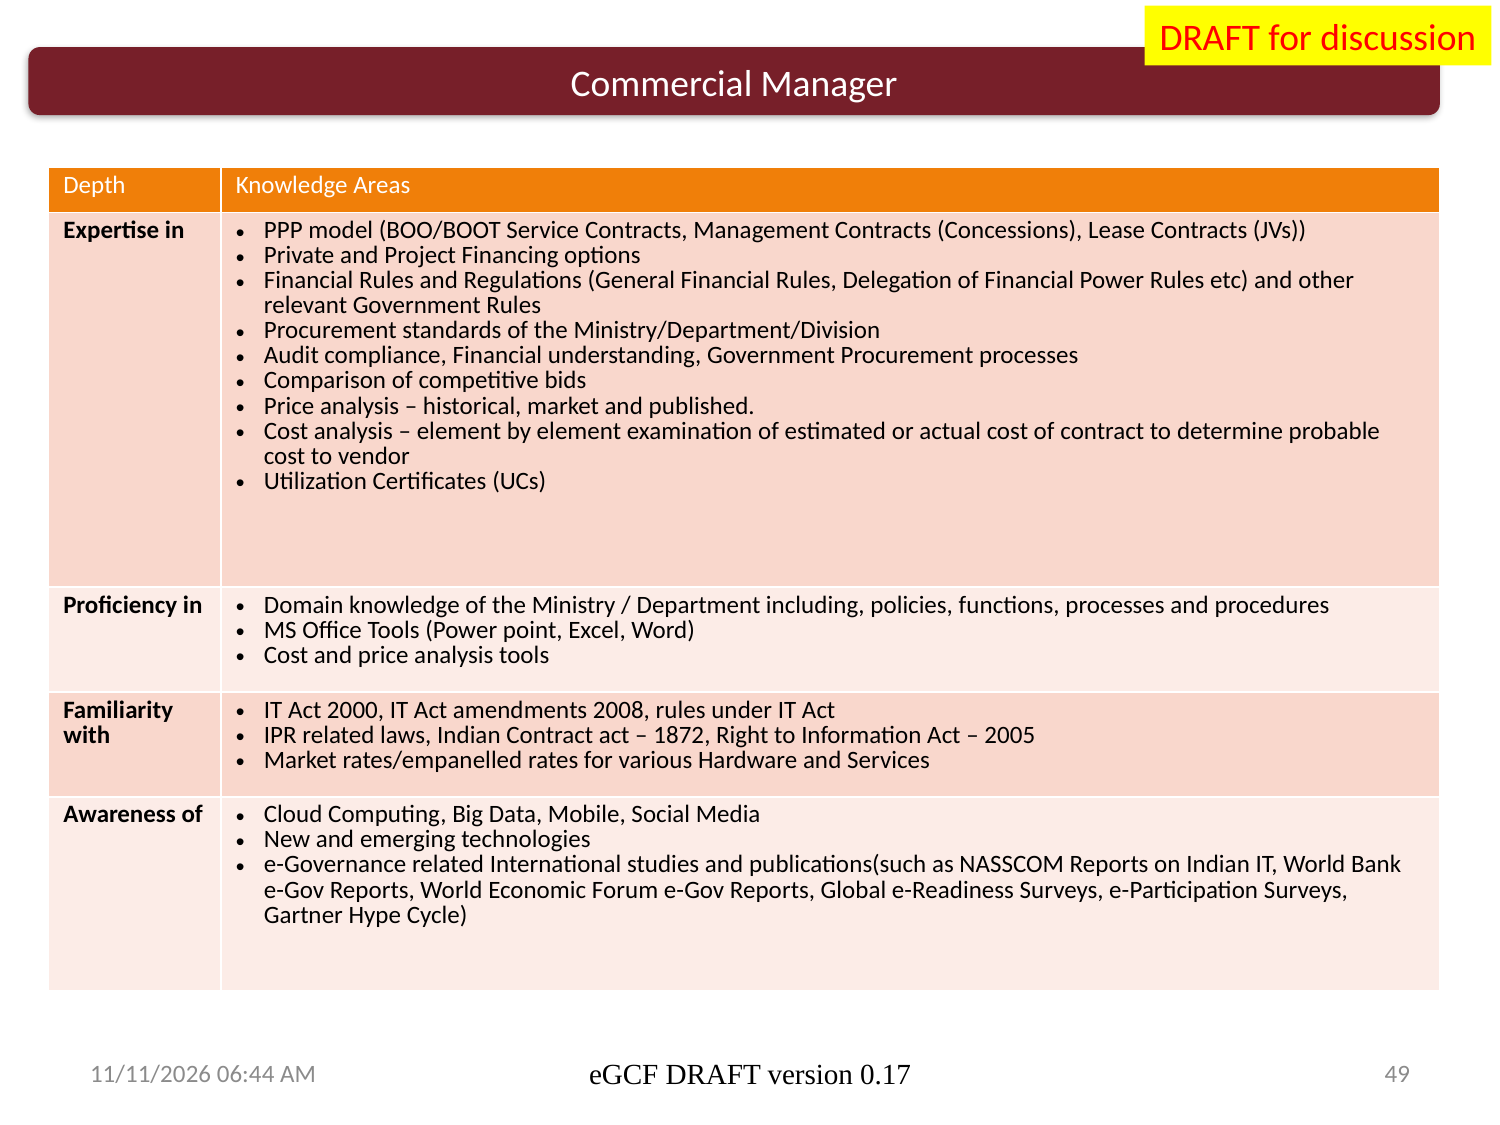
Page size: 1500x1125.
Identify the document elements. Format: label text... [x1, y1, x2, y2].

table_cell Familiarity with [49, 693, 220, 796]
table_cell Domain knowledge of the Ministry / Department including, policies, functions, processes and procedures MS Office Tools (Power point, Excel, Word) Cost and price analysis tools [222, 588, 1439, 691]
table_cell Cloud Computing, Big Data, Mobile, Social Media New and emerging technologies e-Governance related International studies and publications(such as NASSCOM Reports on Indian IT, World Bank e-Gov Reports, World Economic Forum e-Gov Reports, Global e-Readiness Surveys, e-Participation Surveys, Gartner Hype Cycle) [222, 798, 1439, 990]
table_cell IT Act 2000, IT Act amendments 2008, rules under IT Act IPR related laws, Indian Contract act – 1872, Right to Information Act – 2005 Market rates/empanelled rates for various Hardware and Services [222, 693, 1439, 796]
table_header Knowledge Areas [222, 168, 1439, 212]
table_header Depth [49, 168, 220, 212]
text_box DRAFT for discussion [1144, 5, 1492, 66]
footer eGCF DRAFT version 0.17 [512, 1042, 988, 1103]
table_cell Awareness of [49, 798, 220, 990]
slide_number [75, 1042, 425, 1103]
table_cell Proficiency in [49, 588, 220, 691]
table_cell Expertise in [49, 213, 220, 586]
text_box Commercial Manager [27, 46, 1441, 116]
table_cell PPP model (BOO/BOOT Service Contracts, Management Contracts (Concessions), Lease Contracts (JVs)) Private and Project Financing options Financial Rules and Regulations (General Financial Rules, Delegation of Financial Power Rules etc) and other relevant Government Rules Procurement standards of the Ministry/Department/Division Audit compliance, Financial understanding, Government Procurement processes Comparison of competitive bids Price analysis – historical, market and published. Cost analysis – element by element examination of estimated or actual cost of contract to determine probable cost to vendor Utilization Certificates (UCs) [222, 213, 1439, 586]
slide_number 49 [1074, 1042, 1425, 1103]
